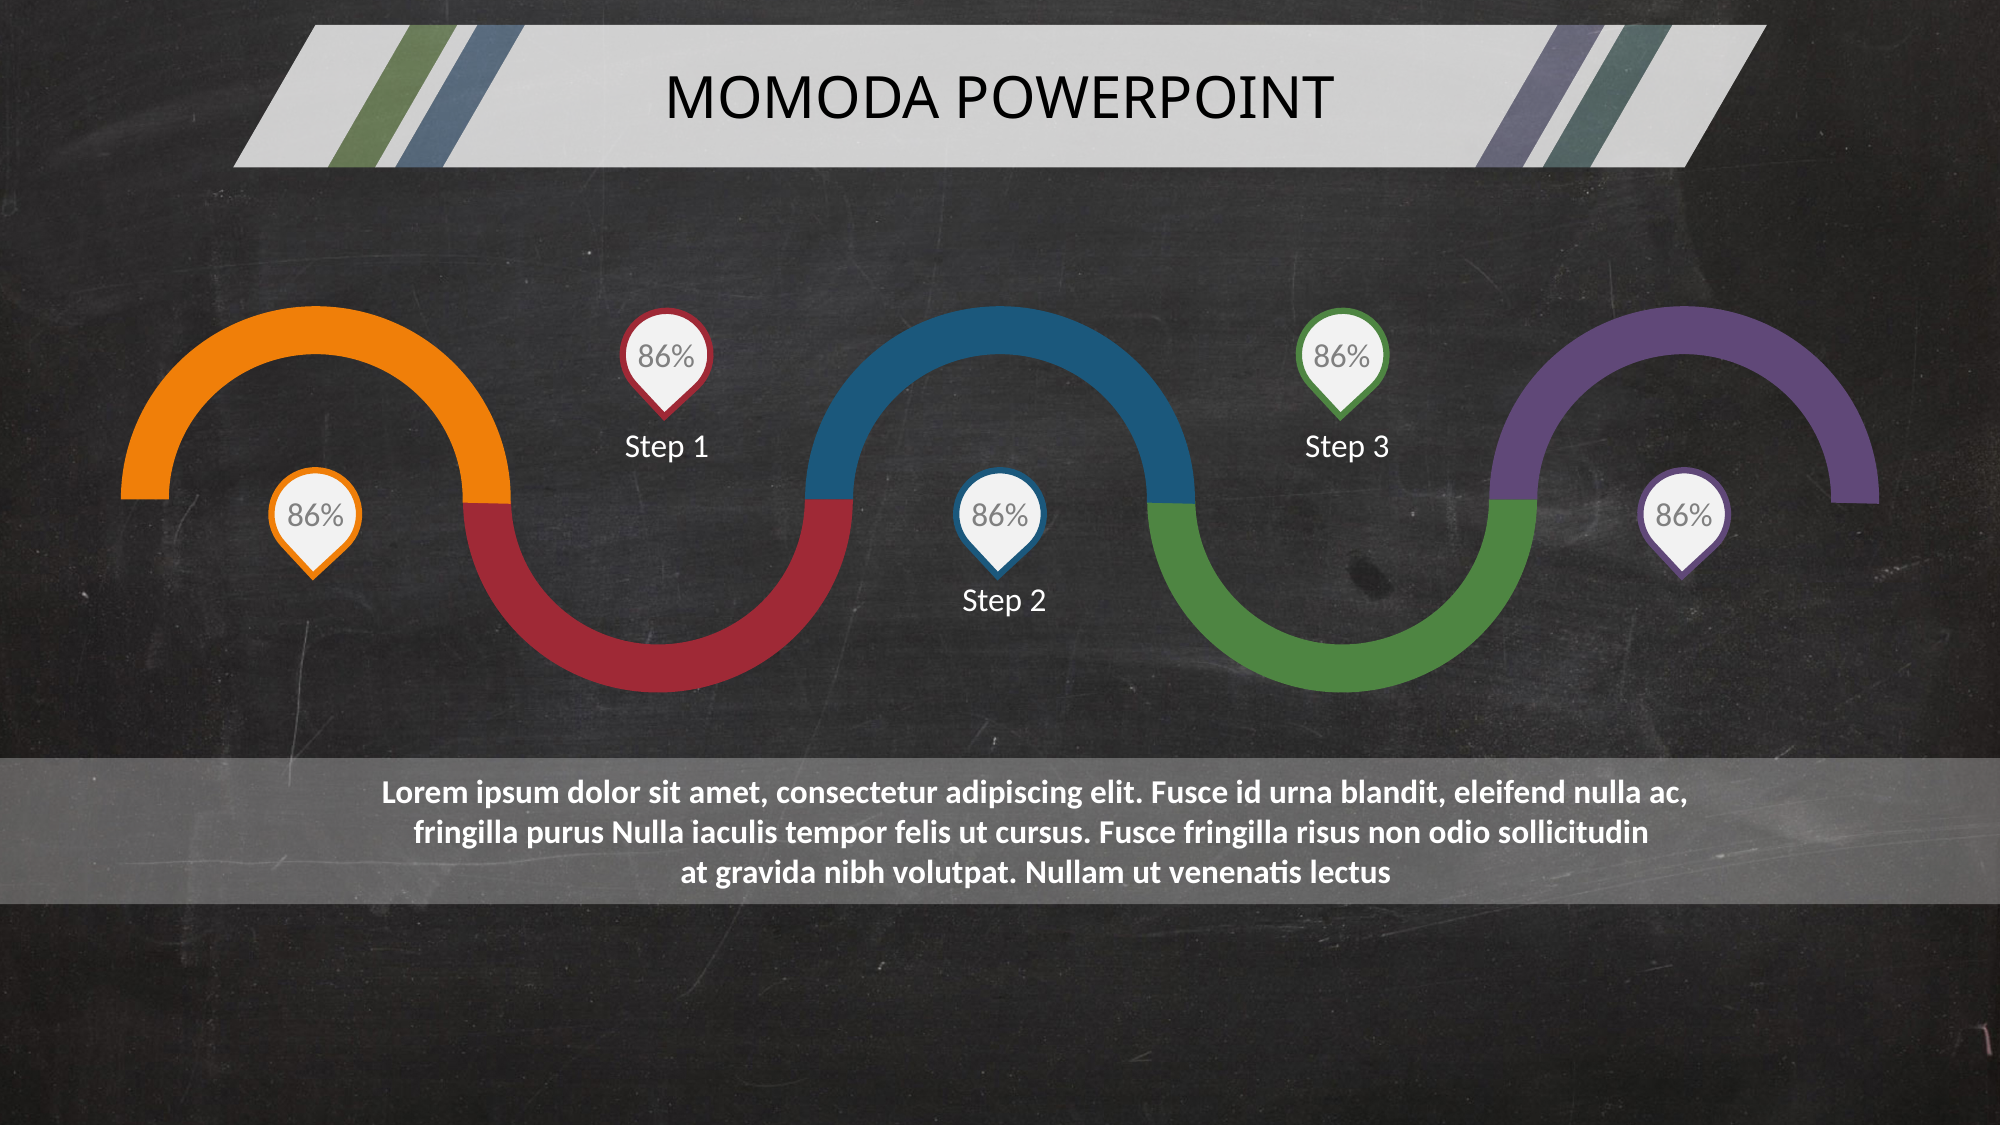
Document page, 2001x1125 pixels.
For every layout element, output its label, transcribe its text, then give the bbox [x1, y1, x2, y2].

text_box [622, 310, 711, 399]
text_box [0, 757, 2000, 905]
text_box [1544, 23, 1671, 169]
text_box [1476, 23, 1604, 169]
text_box MOMODA POWERPOINT [609, 53, 1390, 139]
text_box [120, 306, 1879, 693]
picture [0, 905, 2000, 1125]
text_box [1520, 23, 1627, 169]
text_box [440, 23, 1560, 169]
text_box Lorem ipsum dolor sit amet, consectetur adipiscing elit. Fusce id urna blandit, eleifend nulla ac, fringilla purus Nulla iaculis tempor felis ut cursus. Fusce fringilla risus non odio sollicitudin at gravida nibh volutpat. Nullam ut venenatis lectus [344, 762, 1729, 898]
text_box [1588, 23, 1769, 169]
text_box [1297, 310, 1387, 399]
text_box [373, 23, 480, 169]
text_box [271, 470, 361, 558]
picture [0, 0, 2000, 757]
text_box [1639, 470, 1729, 558]
text_box [329, 23, 456, 169]
text_box [396, 23, 524, 169]
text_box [955, 470, 1045, 558]
text_box [231, 23, 412, 169]
